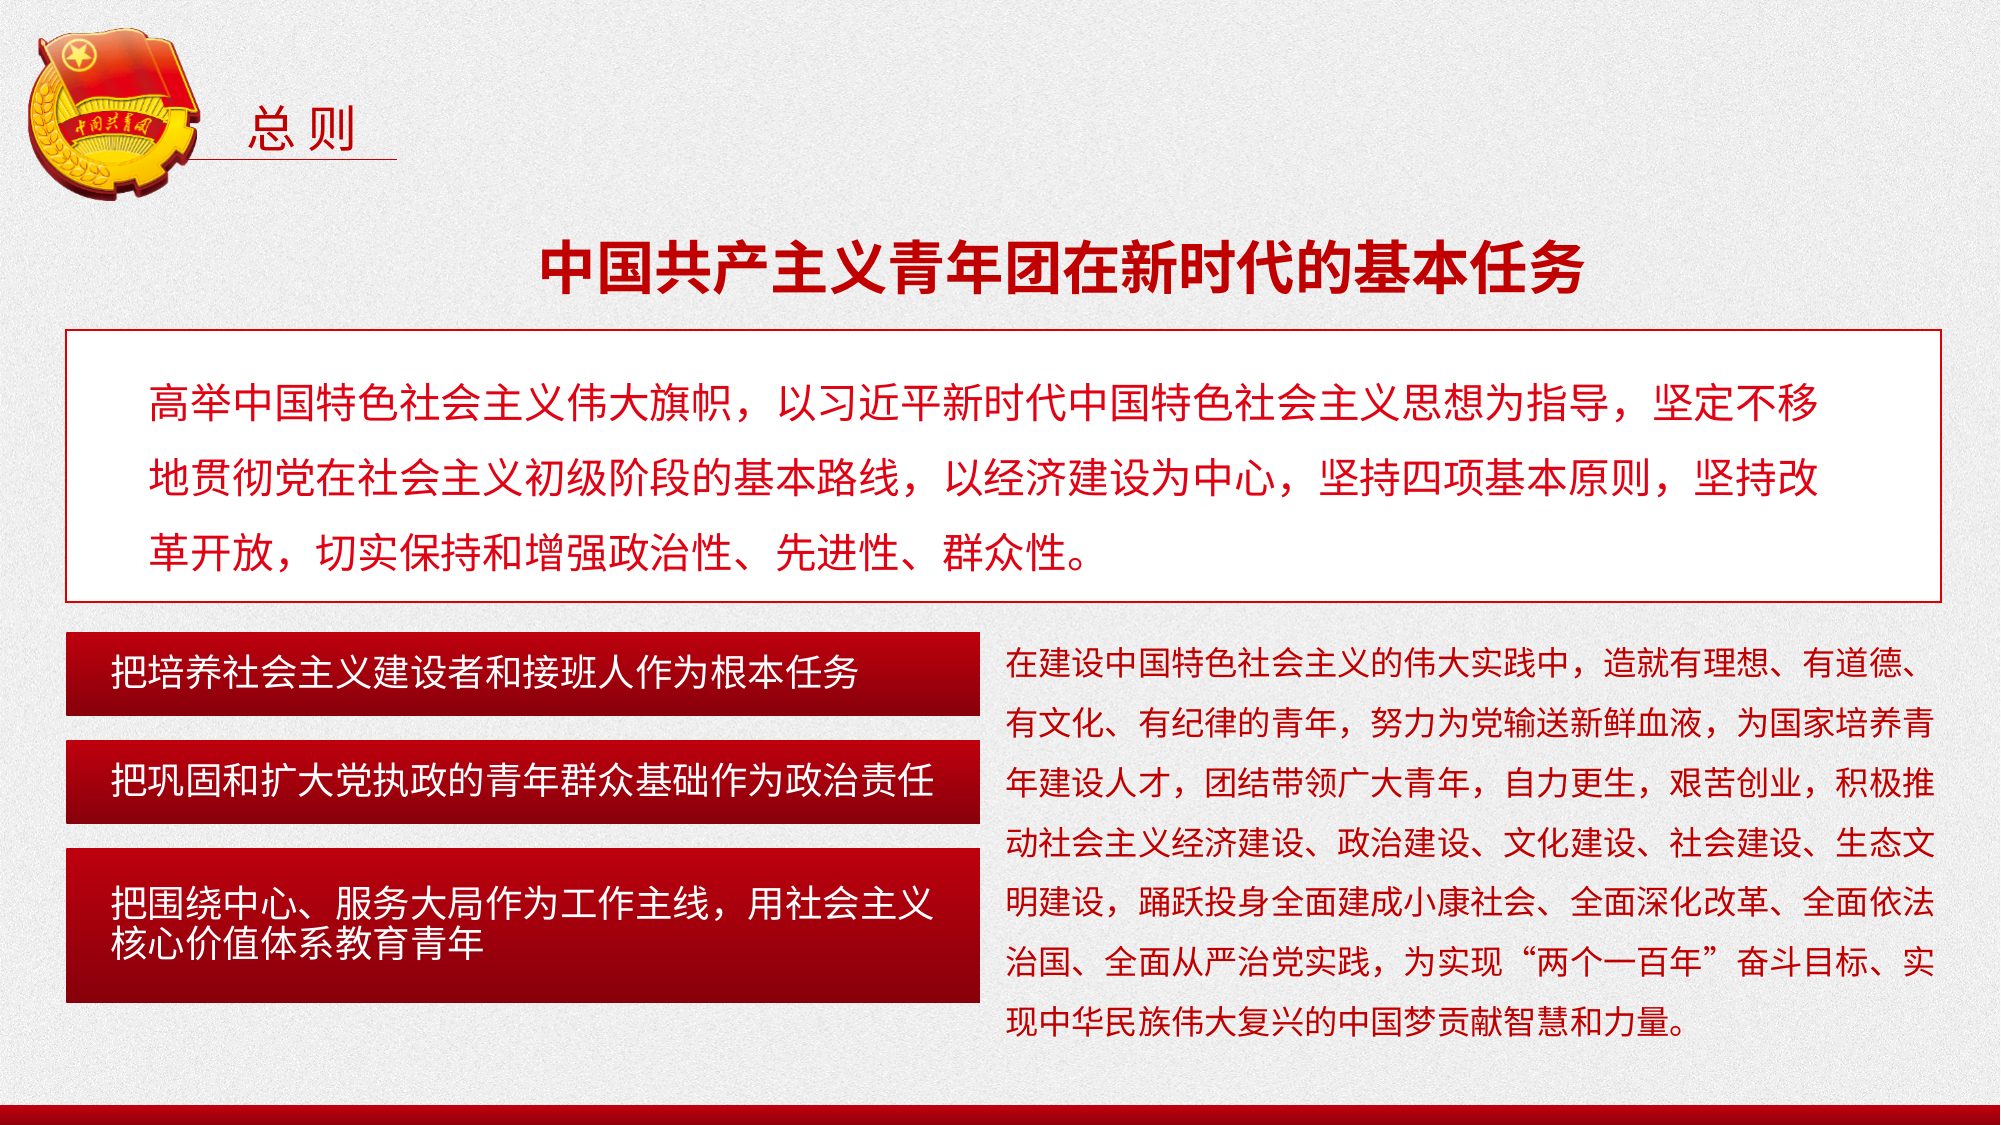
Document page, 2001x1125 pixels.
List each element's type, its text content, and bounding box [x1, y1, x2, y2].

picture [0, 0, 2001, 1125]
text_box 高举中国特色社会主义伟大旗帜，以习近平新时代中国特色社会主义思想为指导，坚定不移地贯彻党在社会主义初级阶段的基本路线，以经济建设为中心，坚持四项基本原则，坚持改革开放，切实保持和增强政治性、先进性、群众性。 [134, 344, 1874, 584]
text_box 把培养社会主义建设者和接班人作为根本任务 [65, 632, 981, 717]
text_box 在建设中国特色社会主义的伟大实践中，造就有理想、有道德、有文化、有纪律的青年，努力为党输送新鲜血液，为国家培养青年建设人才，团结带领广大青年，自力更生，艰苦创业，积极推动社会主义经济建设、政治建设、文化建设、社会建设、生态文明建设，踊跃投身全面建成小康社会、全面深化改革、全面依法治国、全面从严治党实践，为实现“两个一百年”奋斗目标、实现中华民族伟大复兴的中国梦贡献智慧和力量。 [990, 614, 1958, 1049]
text_box 总 则 [231, 160, 373, 165]
text_box 总 则 [231, 90, 373, 159]
text_box [65, 329, 1942, 603]
text_box 把巩固和扩大党执政的青年群众基础作为政治责任 [65, 740, 981, 825]
text_box 中国共产主义青年团在新时代的基本任务 [370, 223, 1638, 309]
text_box 把围绕中心、服务大局作为工作主线，用社会主义核心价值体系教育青年 [65, 848, 981, 1004]
